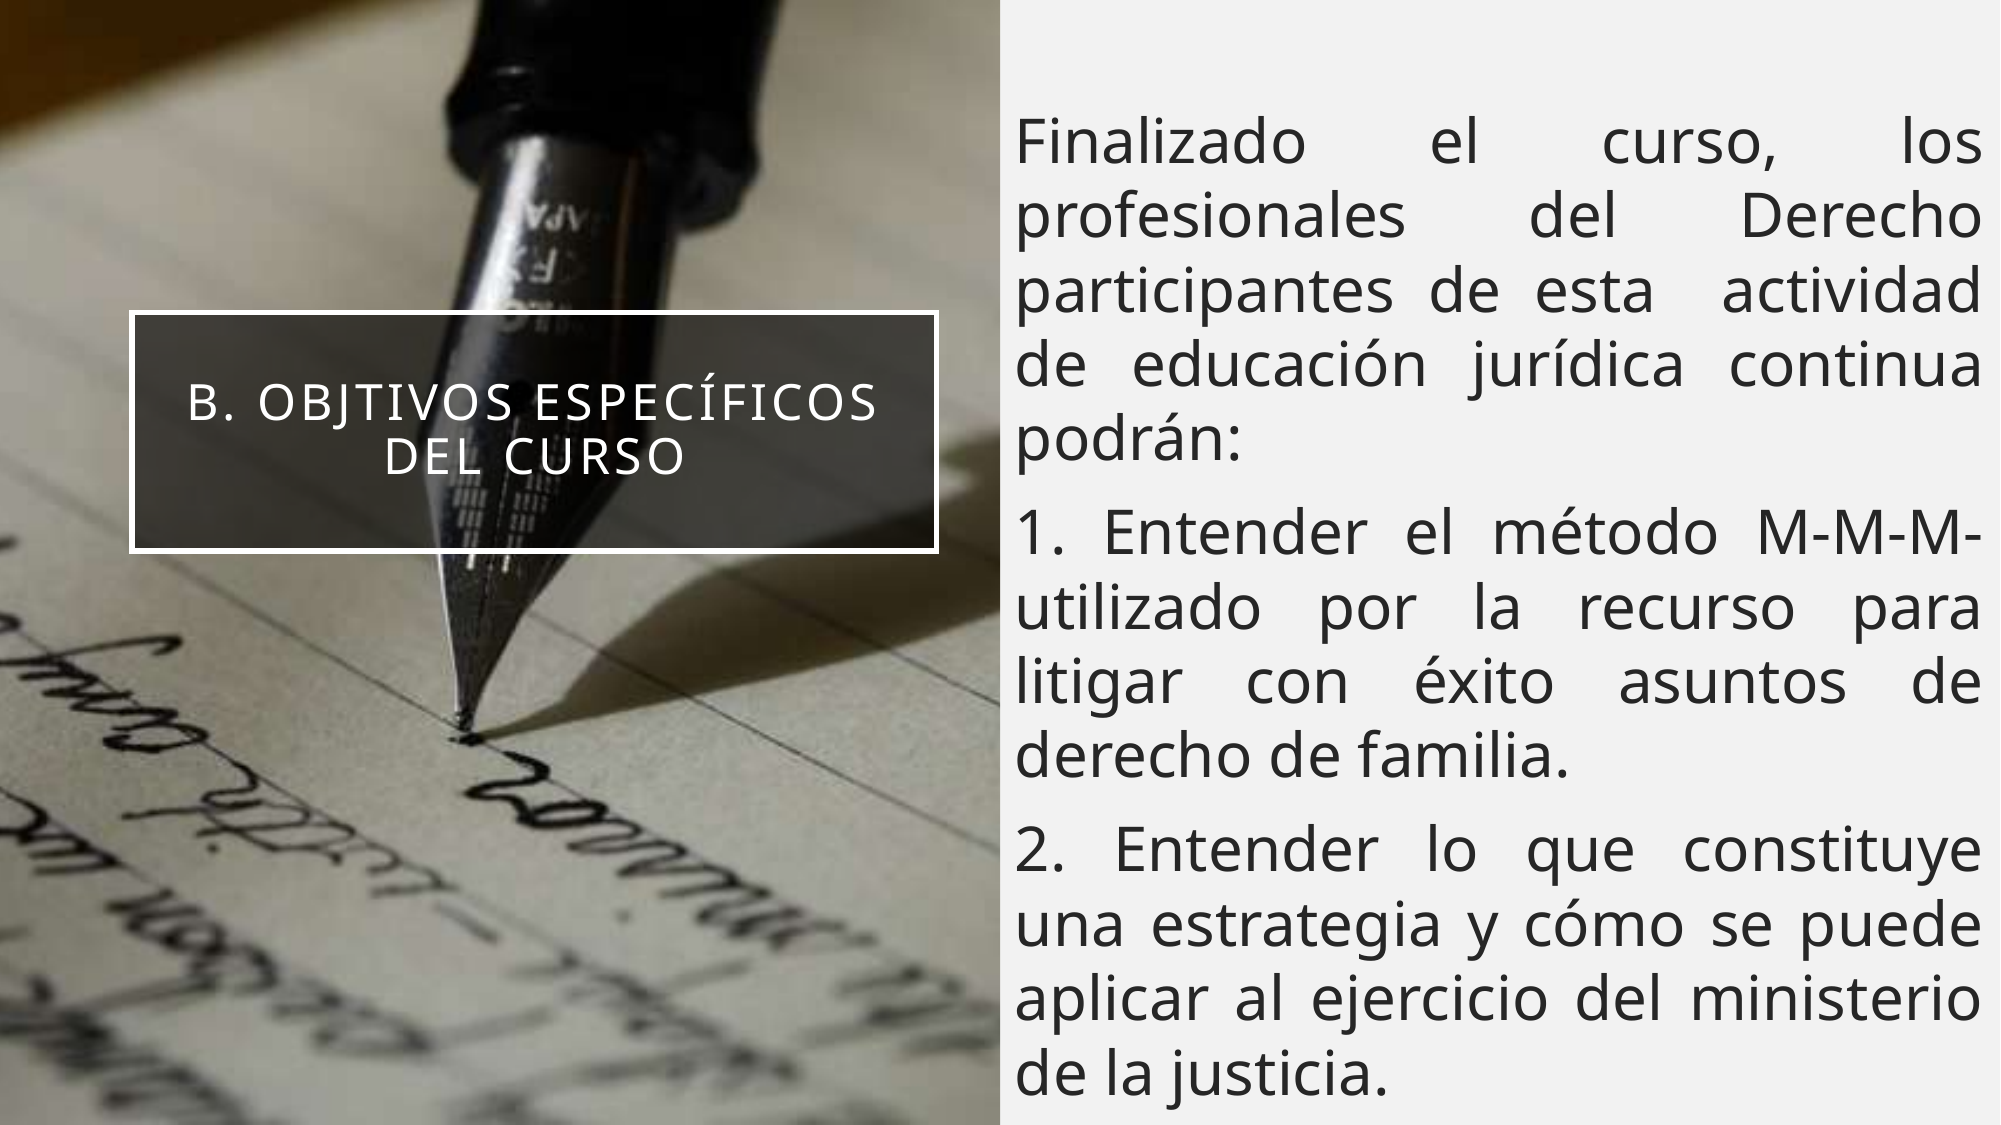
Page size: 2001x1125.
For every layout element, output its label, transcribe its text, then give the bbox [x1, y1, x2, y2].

picture [0, 0, 1001, 1125]
list Finalizado el curso, los profesionales del Derecho participantes de esta actividad de educación jurídica continua podrán: 1. Entender el método M-M-M- utilizado por la recurso para litigar con éxito asuntos de derecho de familia. 2. Entender lo que constituye una estrategia y cómo se puede aplicar al ejercicio del ministerio de la justicia. [1001, 0, 2000, 1125]
